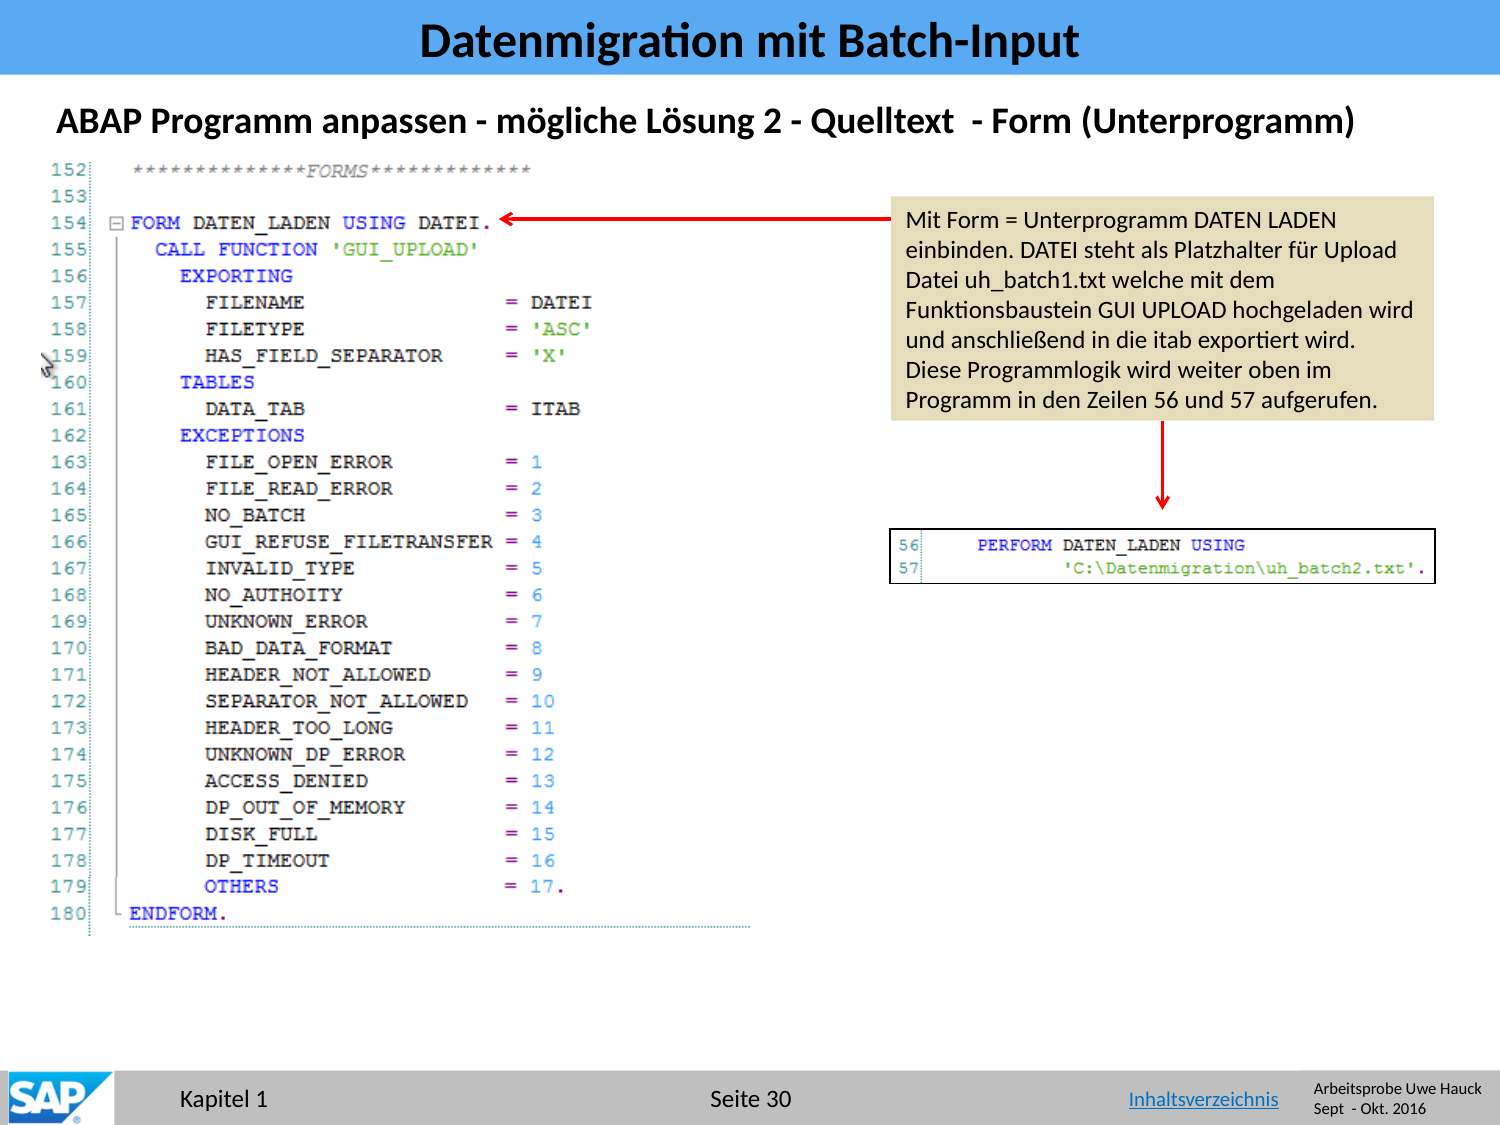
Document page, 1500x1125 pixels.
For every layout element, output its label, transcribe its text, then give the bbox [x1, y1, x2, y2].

text_box [115, 1070, 1299, 1125]
picture [40, 162, 751, 937]
picture [890, 529, 1435, 584]
picture [7, 1070, 115, 1125]
text_box Arbeitsprobe Uwe Hauck Sept - Okt. 2016 [1299, 1070, 1500, 1125]
text_box Datenmigration mit Batch-Input [0, 0, 1500, 75]
text_box [0, 1070, 6, 1125]
text_box Mit Form = Unterprogramm DATEN LADEN einbinden. DATEI steht als Platzhalter für Upload Datei uh_batch1.txt welche mit dem Funktionsbaustein GUI UPLOAD hochgeladen wird und anschließend in die itab exportiert wird. Diese Programmlogik wird weiter oben im Programm in den Zeilen 56 und 57 aufgerufen. [890, 196, 1435, 421]
text_box Kapitel 1 Seite 30 [165, 1075, 1105, 1120]
text_box Inhaltsverzeichnis [1106, 1078, 1299, 1118]
text_box ABAP Programm anpassen - mögliche Lösung 2 - Quelltext - Form (Unterprogramm) [41, 88, 1459, 149]
